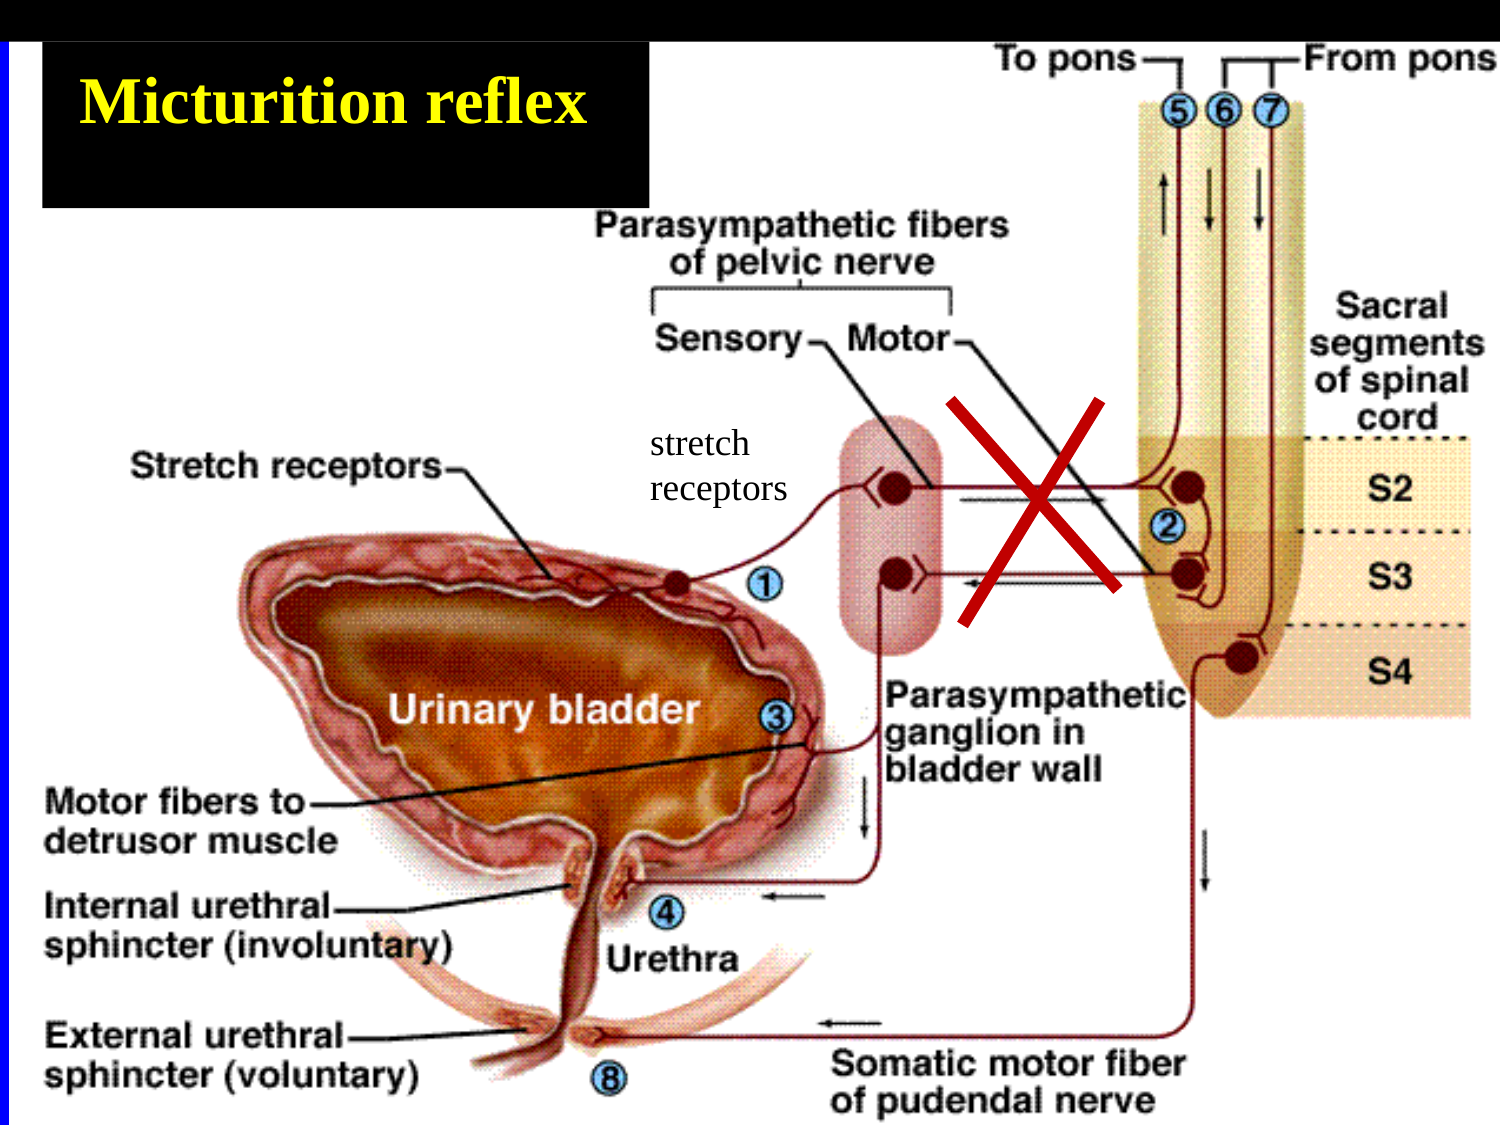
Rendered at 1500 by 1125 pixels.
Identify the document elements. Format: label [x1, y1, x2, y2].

text_box [962, 598, 1101, 626]
text_box [949, 399, 1119, 591]
text_box [0, 0, 1500, 1125]
